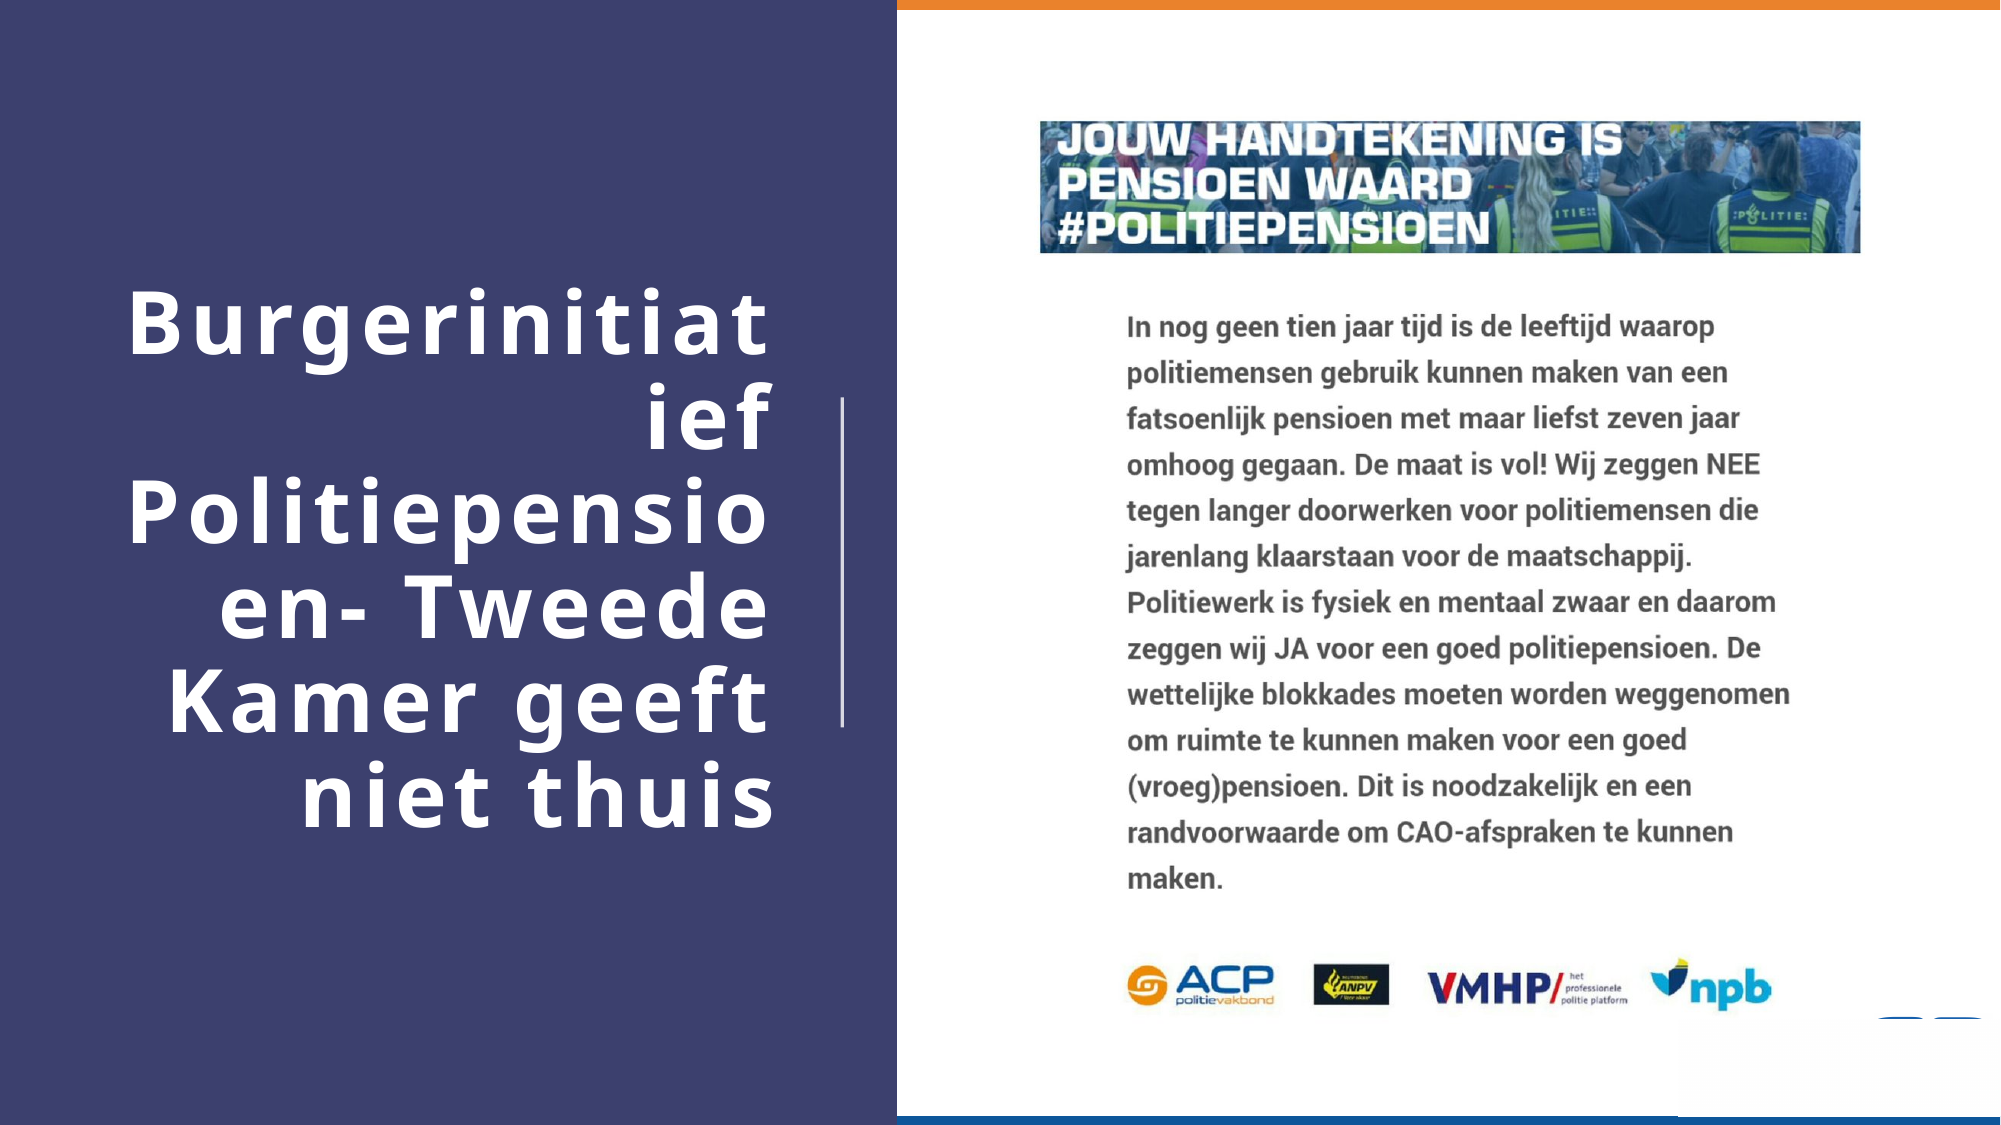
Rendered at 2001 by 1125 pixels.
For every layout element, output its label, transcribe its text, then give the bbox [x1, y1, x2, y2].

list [1022, 108, 1874, 1024]
title Burgerinitiatief Politiepensioen- Tweede Kamer geeft niet thuis [106, 104, 791, 1020]
picture [1678, 1013, 2000, 1117]
text_box [0, 0, 898, 1125]
